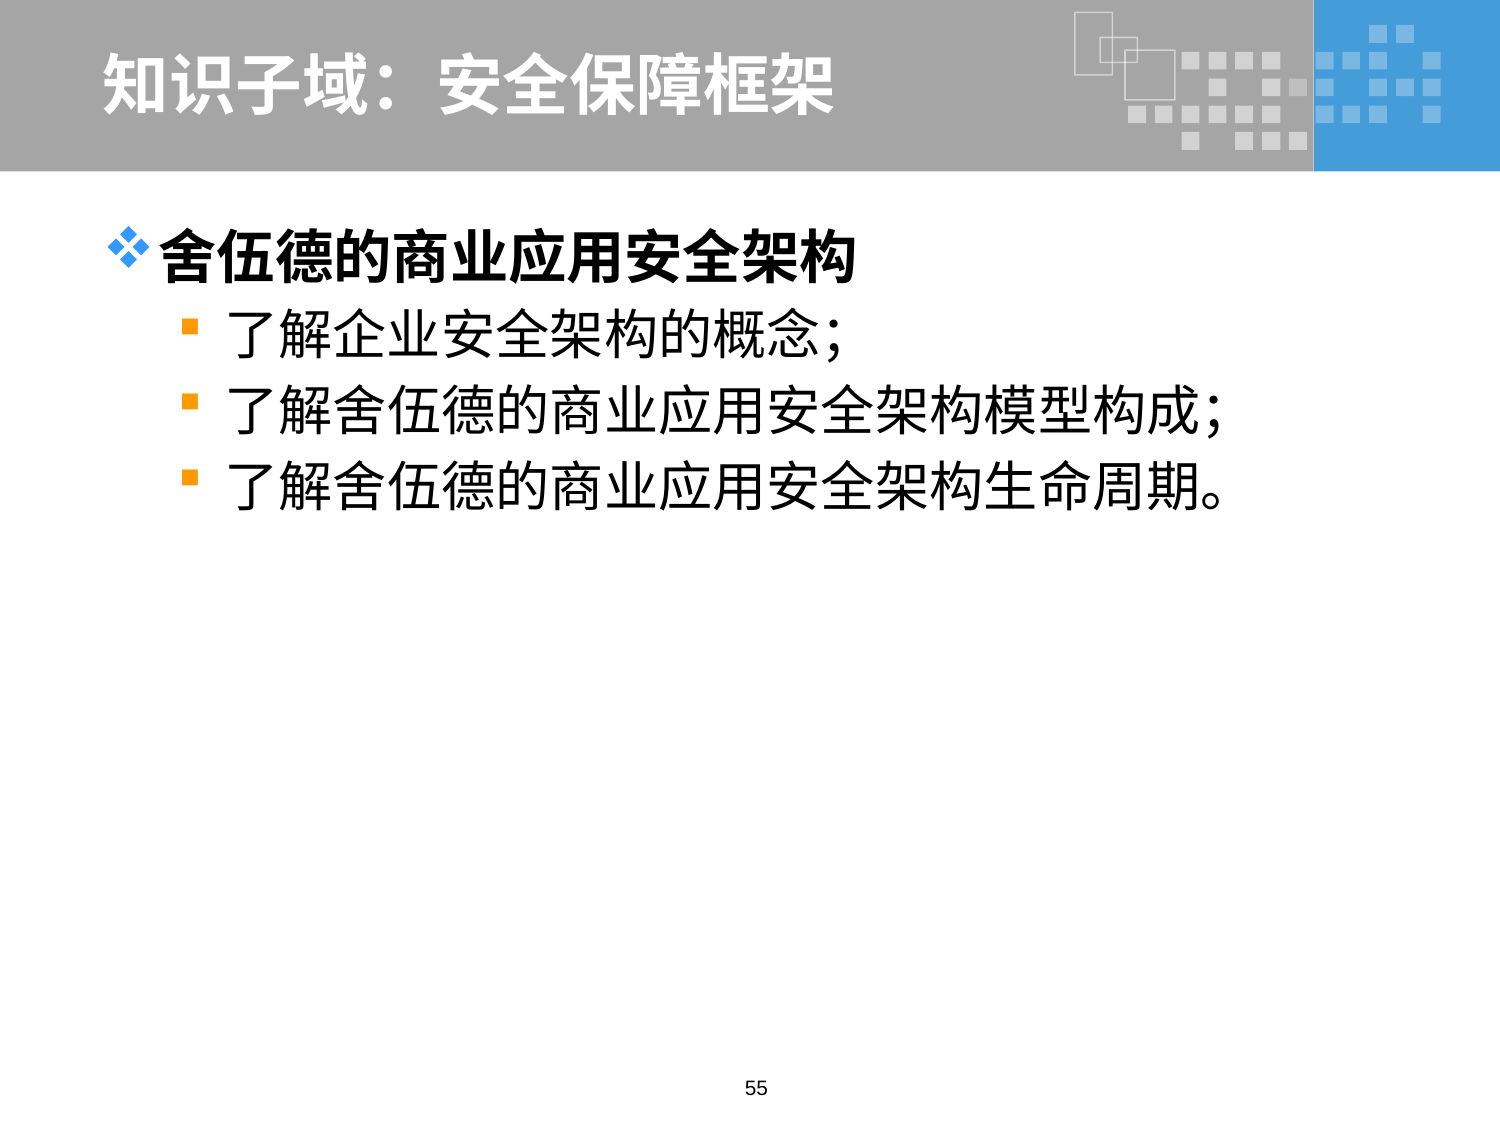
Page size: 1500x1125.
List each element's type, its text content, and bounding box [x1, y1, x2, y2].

title 知识子域：安全保障框架 [87, 42, 1252, 123]
slide_number 55 [687, 1066, 826, 1111]
list 舍伍德的商业应用安全架构 了解企业安全架构的概念； 了解舍伍德的商业应用安全架构模型构成； 了解舍伍德的商业应用安全架构生命周期。 [87, 212, 1432, 1050]
